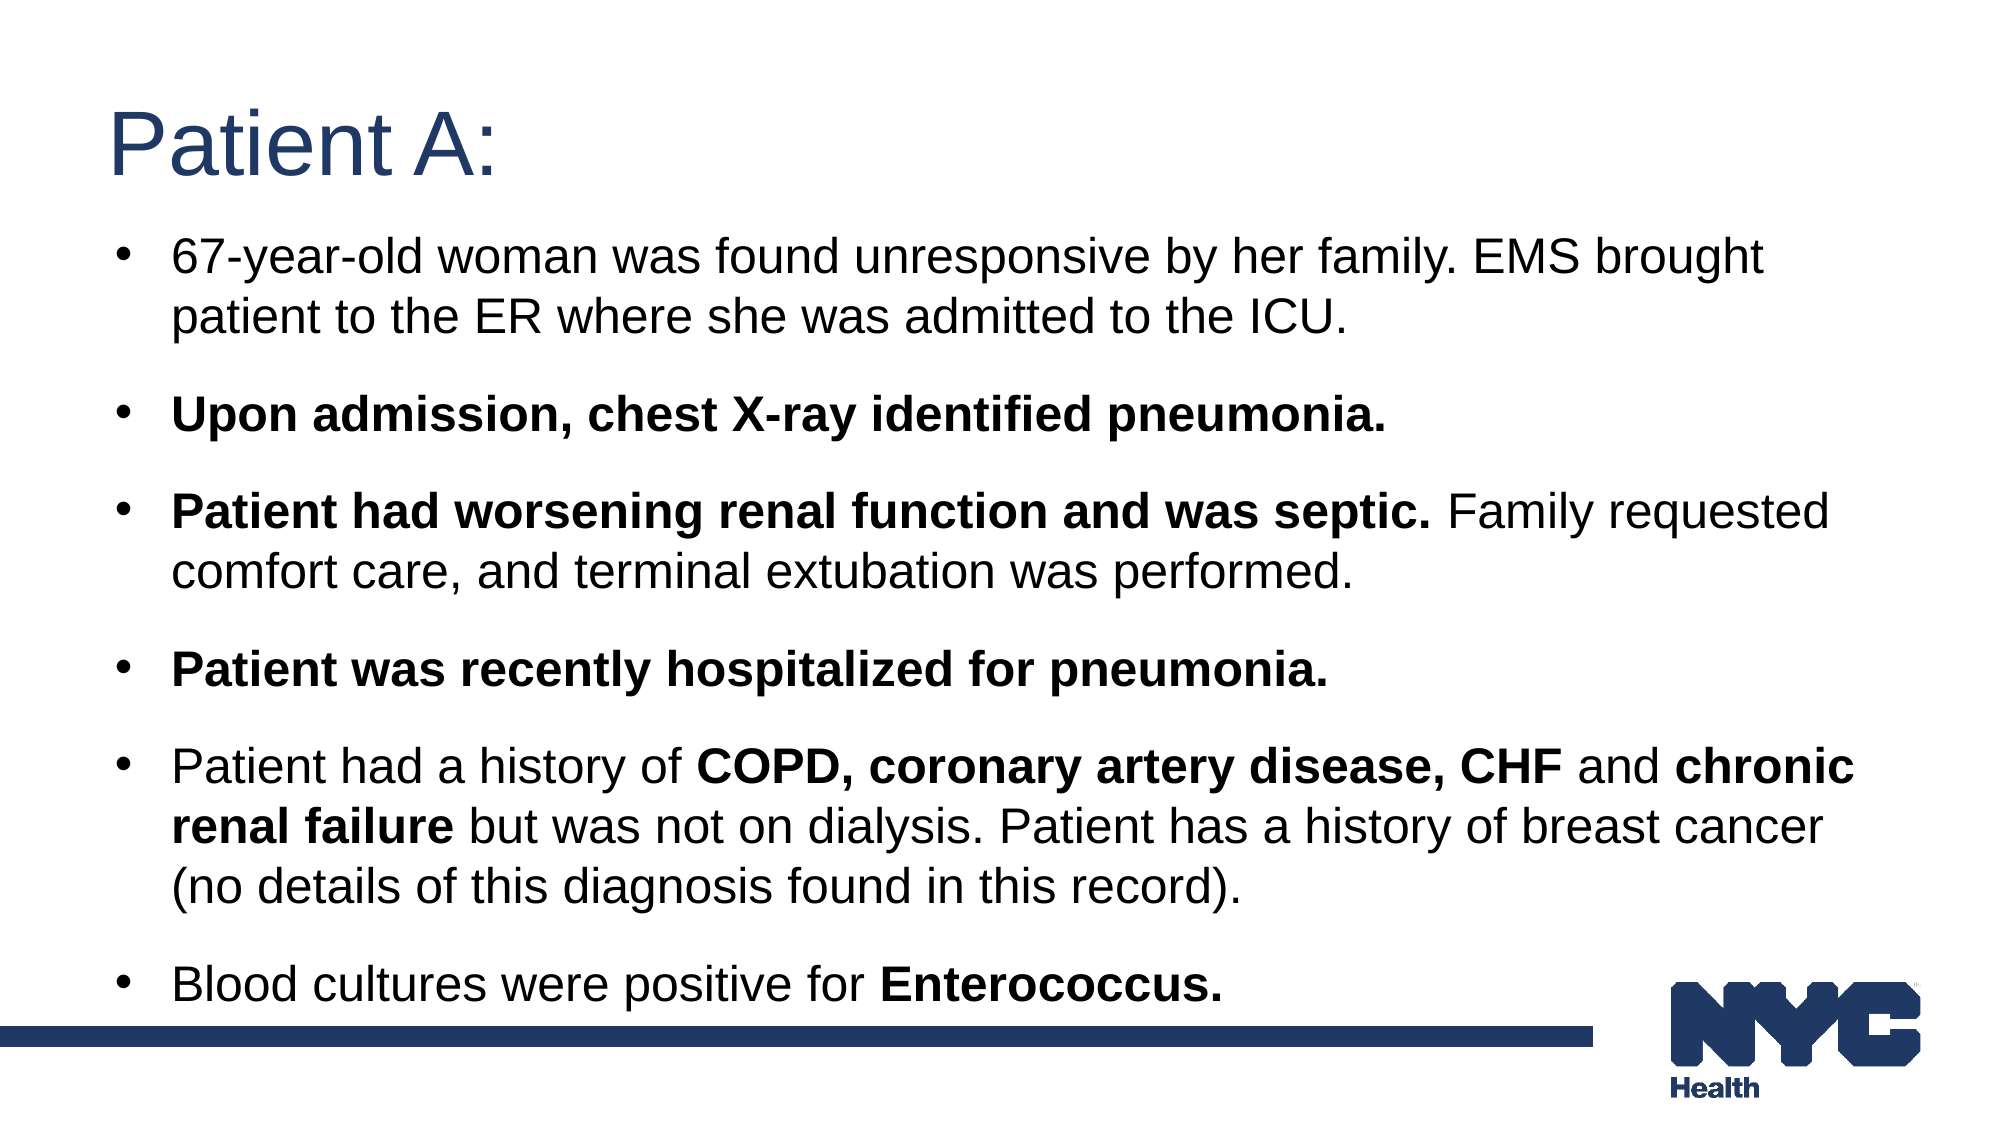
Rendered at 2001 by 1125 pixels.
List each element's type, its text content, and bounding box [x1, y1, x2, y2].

list 67-year-old woman was found unresponsive by her family. EMS brought patient to the ER where she was admitted to the ICU. Upon admission, chest X-ray identified pneumonia. Patient had worsening renal function and was septic. Family requested comfort care, and terminal extubation was performed. Patient was recently hospitalized for pneumonia. Patient had a history of COPD, coronary artery disease, CHF and chronic renal failure but was not on dialysis. Patient has a history of breast cancer (no details of this diagnosis found in this record). Blood cultures were positive for Enterococcus. [99, 216, 1900, 1029]
picture [1671, 982, 1921, 1098]
title Patient A: [99, 45, 1900, 216]
